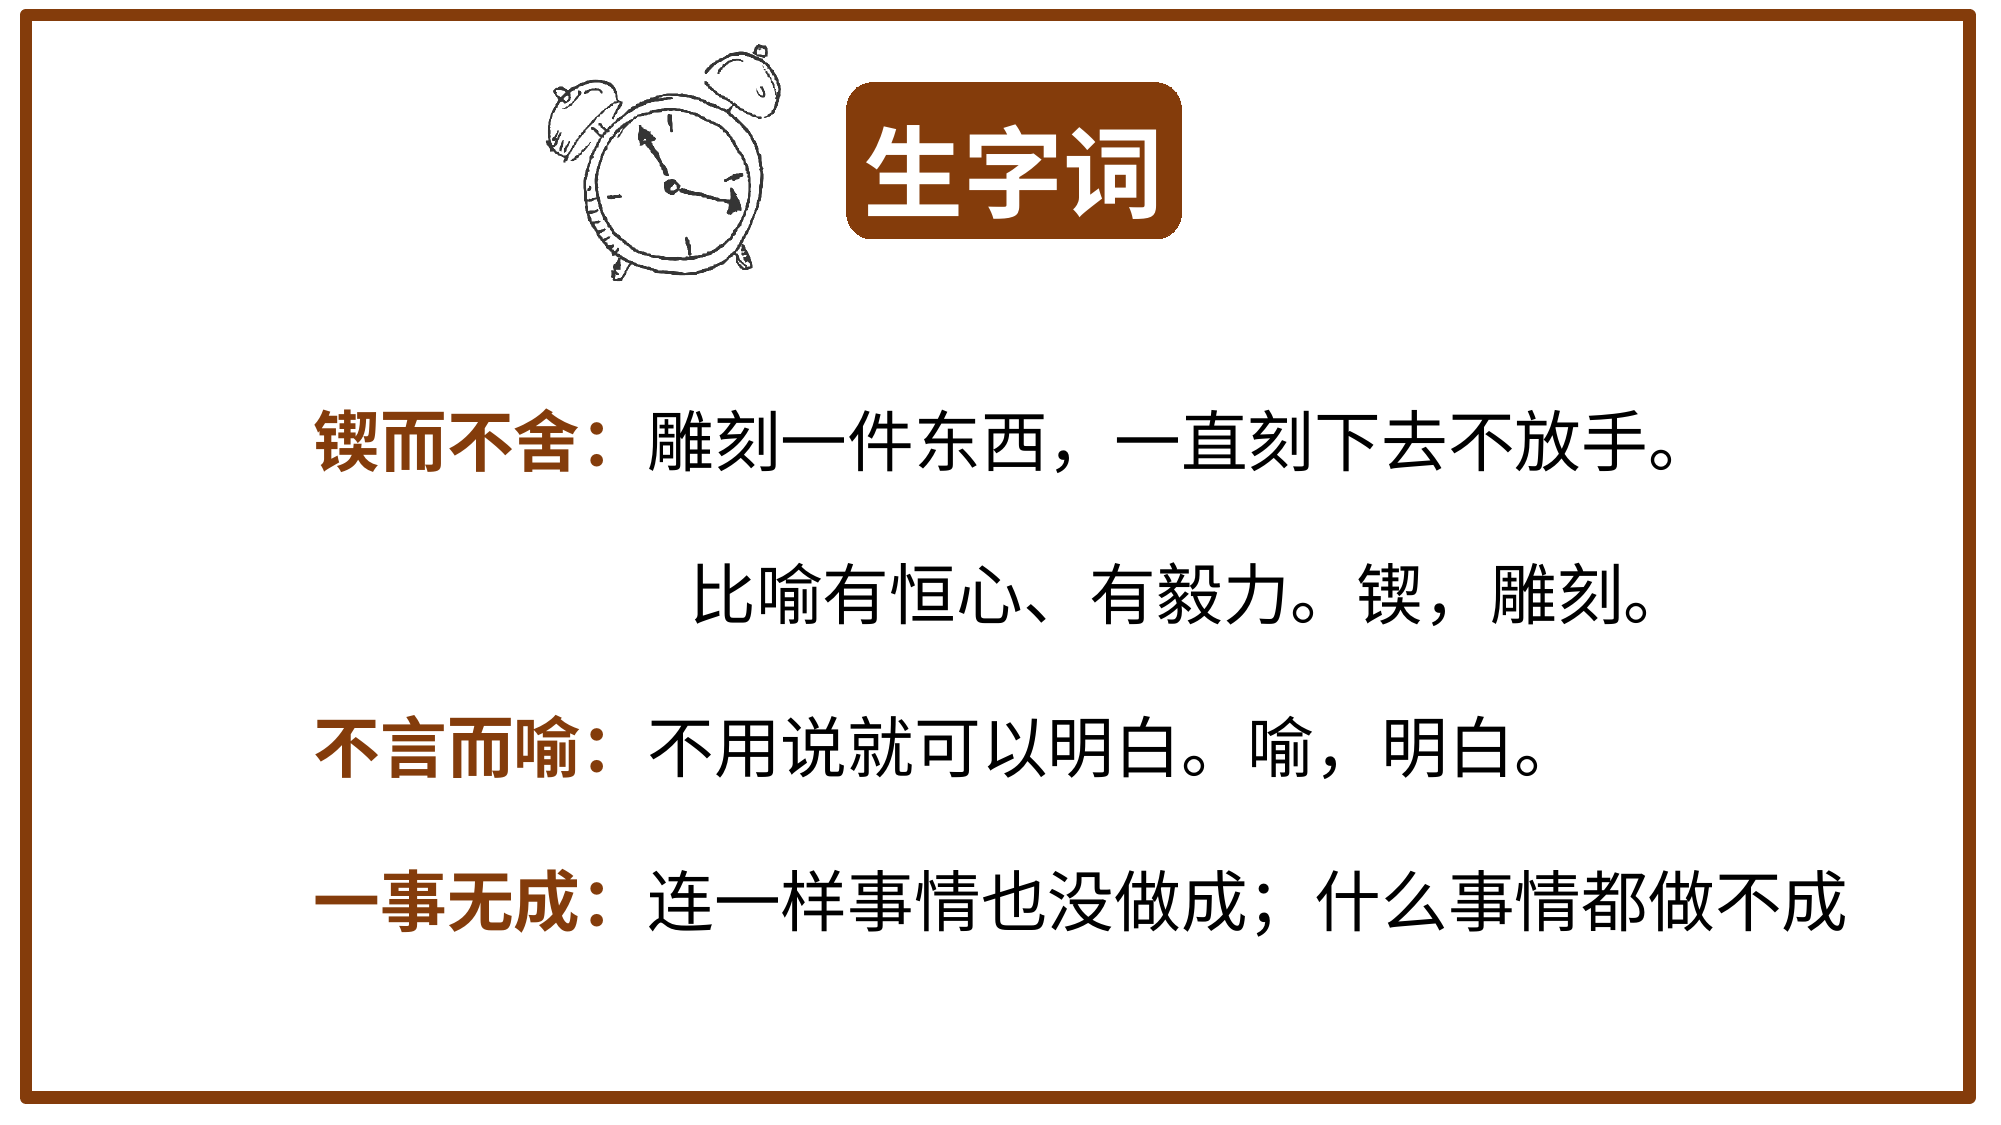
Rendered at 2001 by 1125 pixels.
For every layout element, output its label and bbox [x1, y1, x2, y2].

text_box [26, 15, 1970, 1098]
picture [516, 15, 811, 310]
